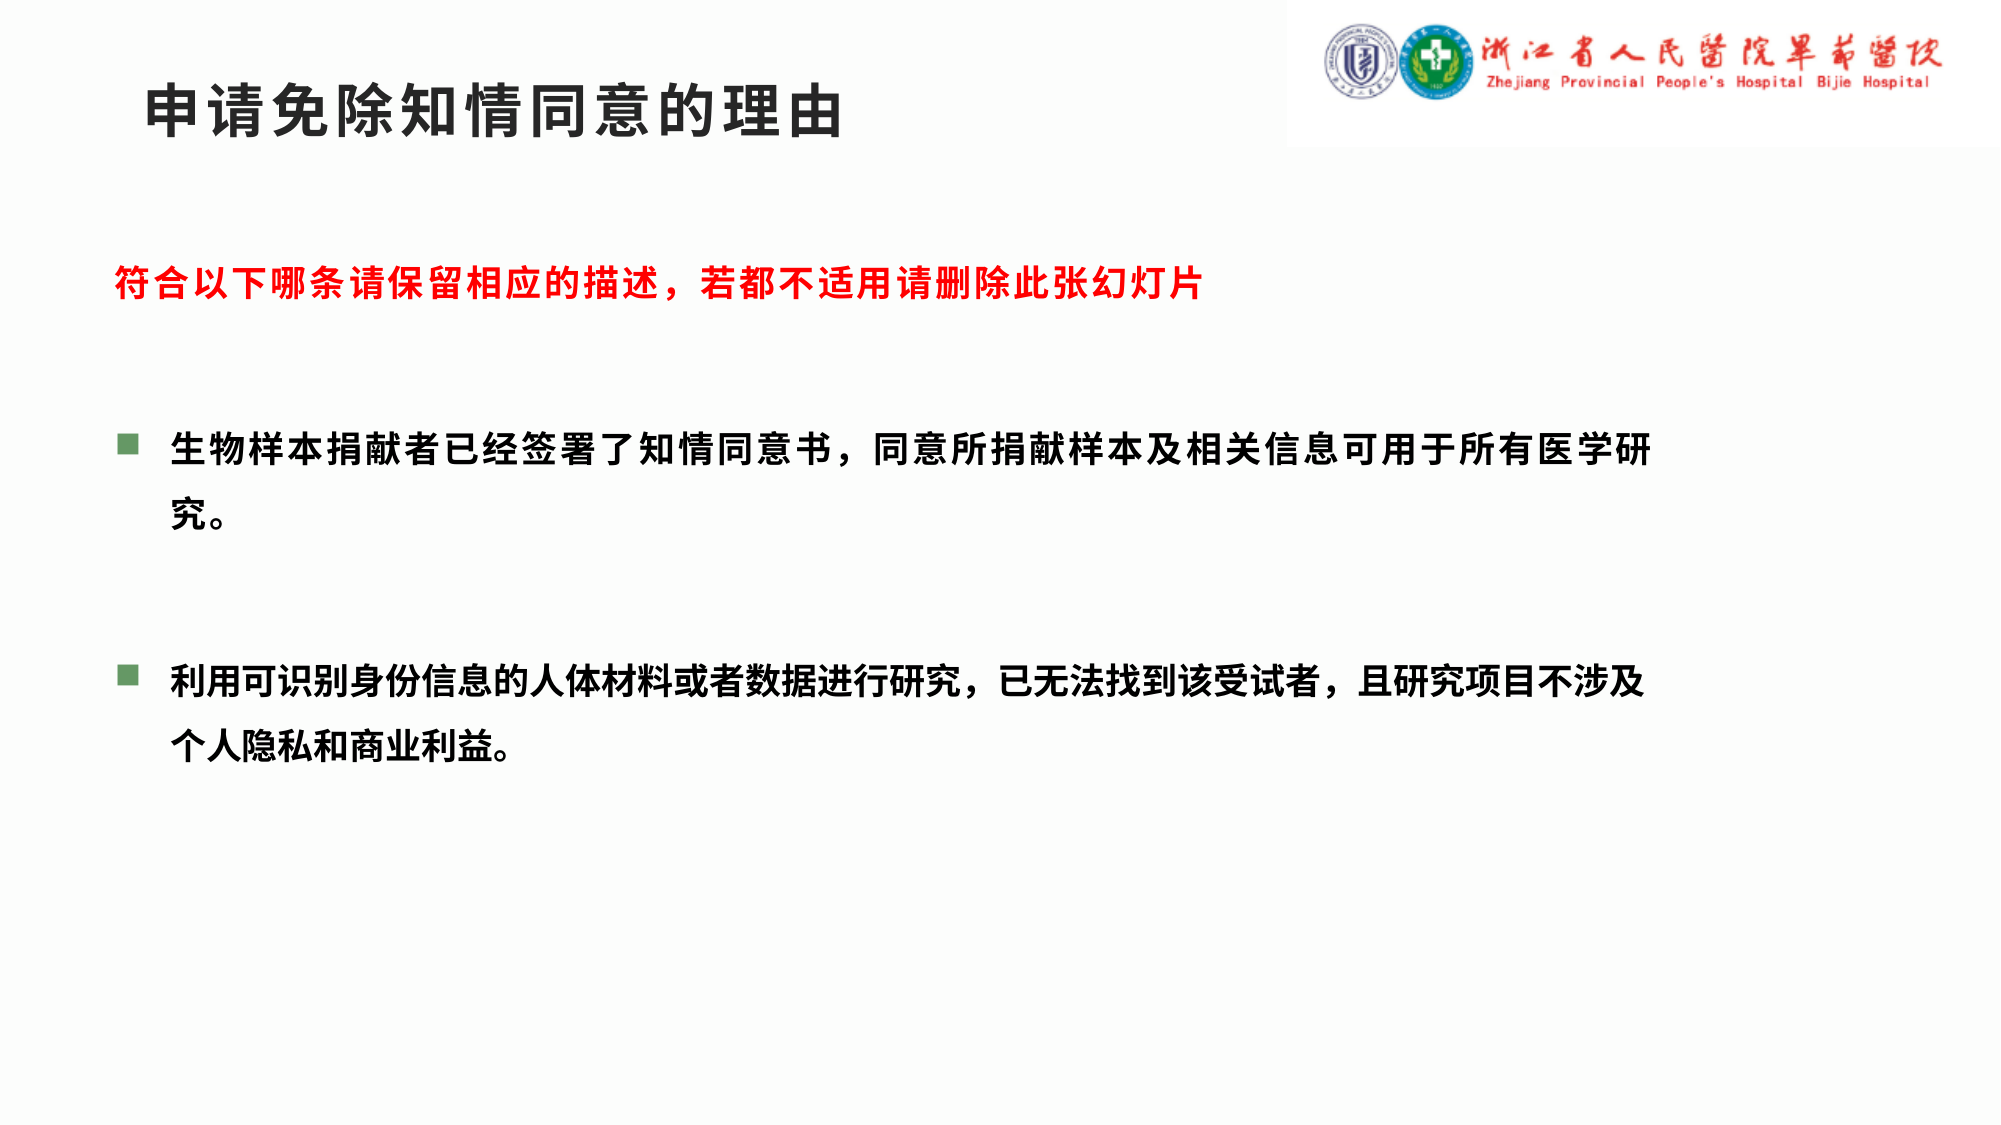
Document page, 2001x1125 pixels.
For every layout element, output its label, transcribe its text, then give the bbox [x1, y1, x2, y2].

text_box 申请免除知情同意的理由 [127, 32, 963, 186]
picture [1287, 0, 2000, 147]
text_box 符合以下哪条请保留相应的描述，若都不适用请删除此张幻灯片 生物样本捐献者已经签署了知情同意书，同意所捐献样本及相关信息可用于所有医学研究。 利用可识别身份信息的人体材料或者数据进行研究，已无法找到该受试者，且研究项目不涉及个人隐私和商业利益。 [99, 231, 1688, 780]
